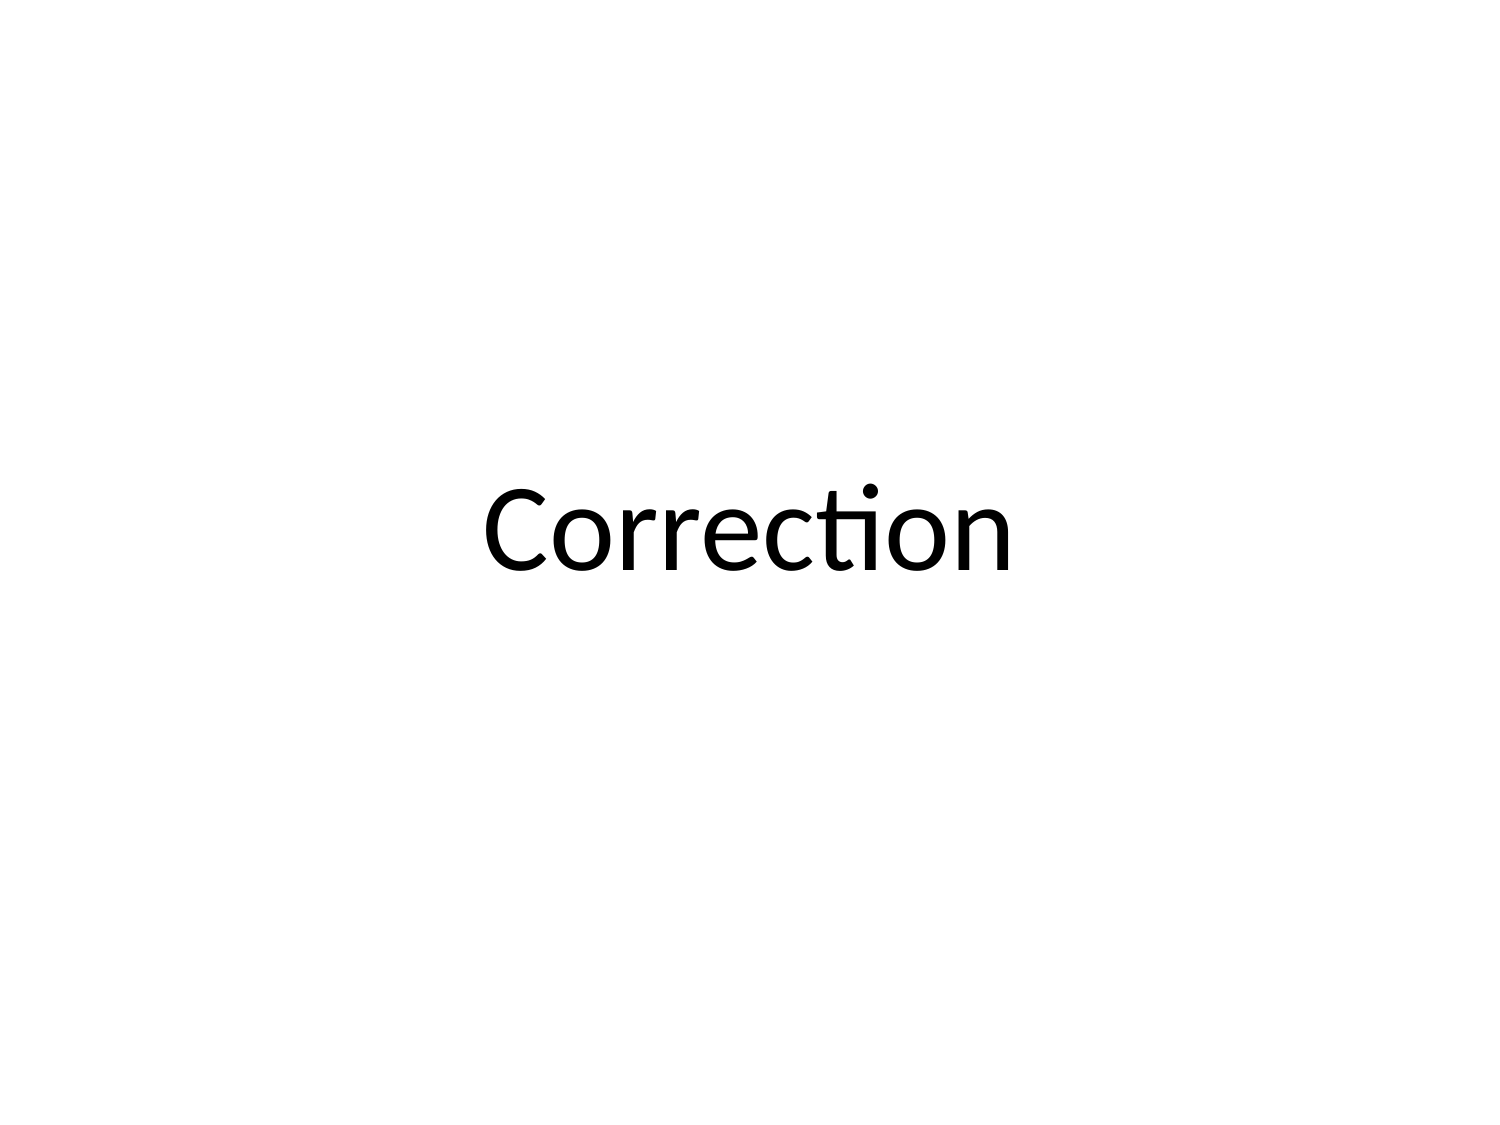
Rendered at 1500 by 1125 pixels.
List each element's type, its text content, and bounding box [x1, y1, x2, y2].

list Correction [0, 262, 1500, 752]
